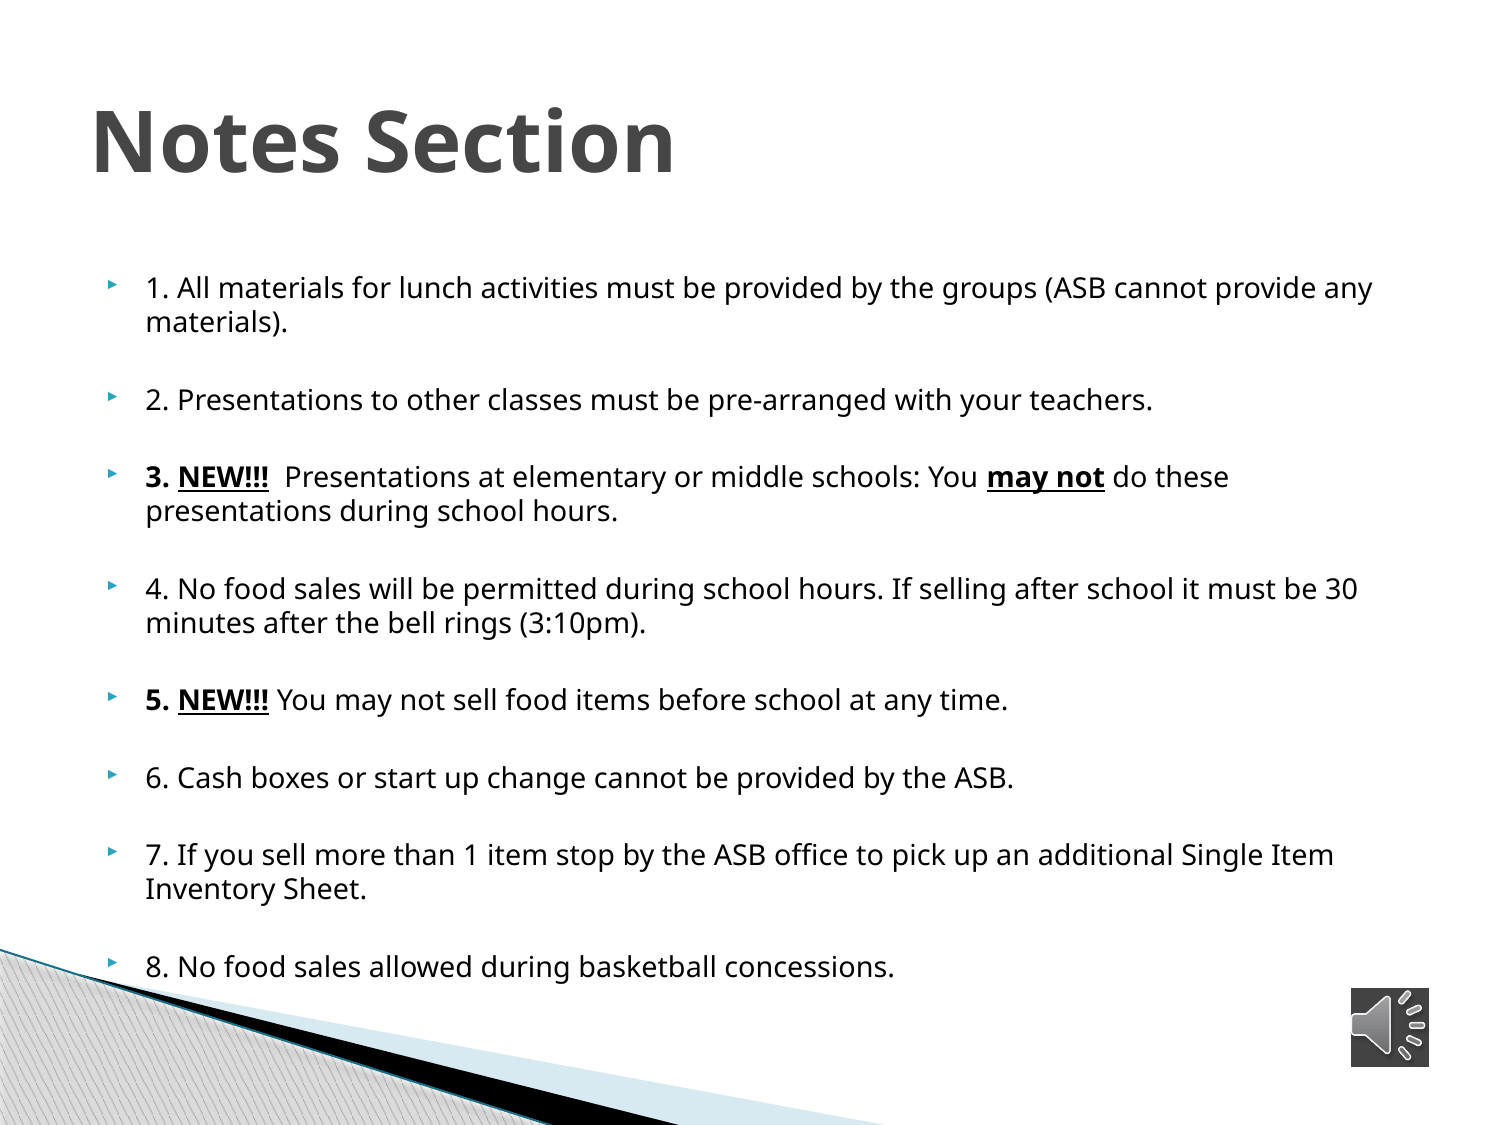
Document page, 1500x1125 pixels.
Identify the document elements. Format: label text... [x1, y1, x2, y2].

list 1. All materials for lunch activities must be provided by the groups (ASB cannot provide any materials). 2. Presentations to other classes must be pre-arranged with your teachers. 3. NEW!!! Presentations at elementary or middle schools: You may not do these presentations during school hours. 4. No food sales will be permitted during school hours. If selling after school it must be 30 minutes after the bell rings (3:10pm). 5. NEW!!! You may not sell food items before school at any time. 6. Cash boxes or start up change cannot be provided by the ASB. 7. If you sell more than 1 item stop by the ASB office to pick up an additional Single Item Inventory Sheet. 8. No food sales allowed during basketball concessions. [75, 262, 1425, 1000]
title Notes Section [75, 45, 1425, 233]
picture [1349, 987, 1431, 1068]
